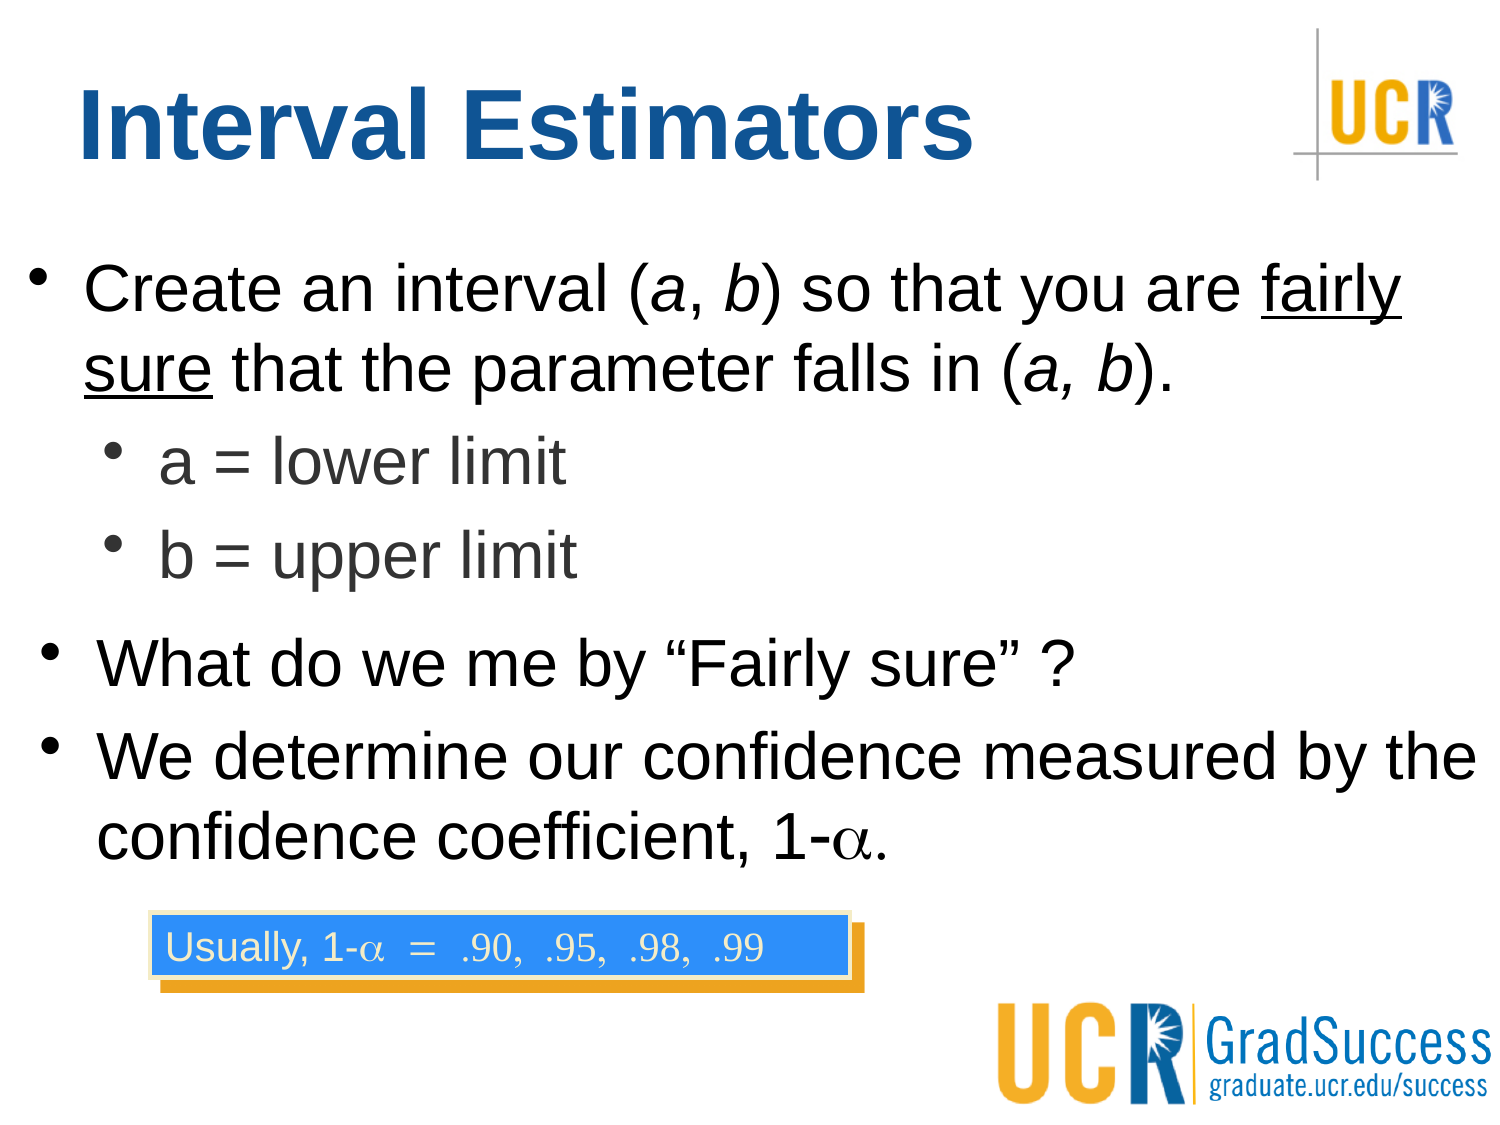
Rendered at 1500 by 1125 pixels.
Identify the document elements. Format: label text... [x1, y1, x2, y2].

text_box Create an interval (a, b) so that you are fairly sure that the parameter falls in (a, b). a = lower limit b = upper limit [12, 237, 1488, 488]
text_box Usually, 1-a = .90, .95, .98, .99 [150, 912, 850, 978]
text_box What do we me by “Fairly sure” ? We determine our confidence measured by the confidence coefficient, 1-a. [24, 612, 1500, 775]
title Interval Estimators [62, 0, 1013, 188]
picture [1282, 0, 1500, 196]
